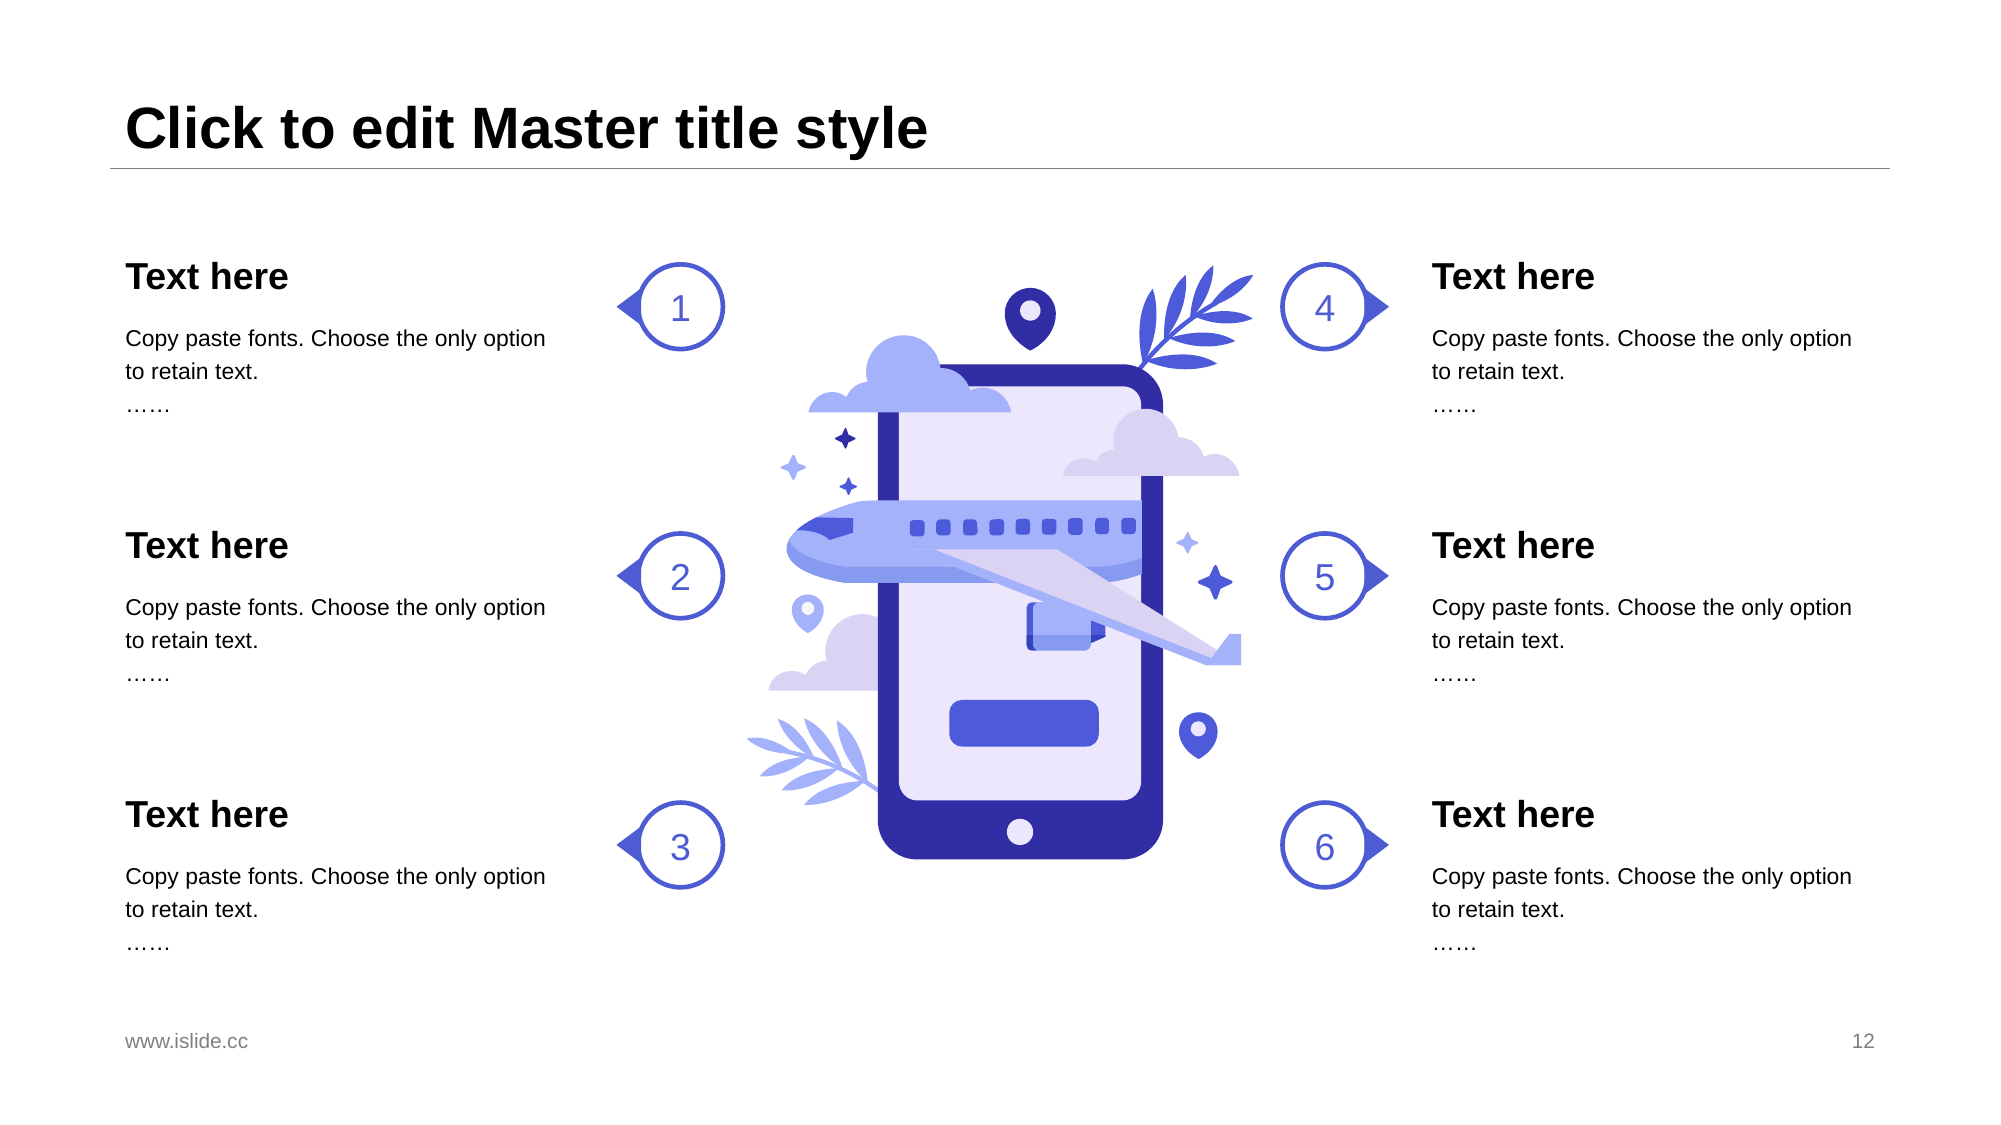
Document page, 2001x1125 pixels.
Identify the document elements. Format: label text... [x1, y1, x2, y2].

footer www.islide.cc [109, 1023, 790, 1058]
slide_number 12 [1412, 1023, 1890, 1058]
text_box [110, 238, 1890, 975]
title Click to edit Master title style [109, 0, 1890, 169]
